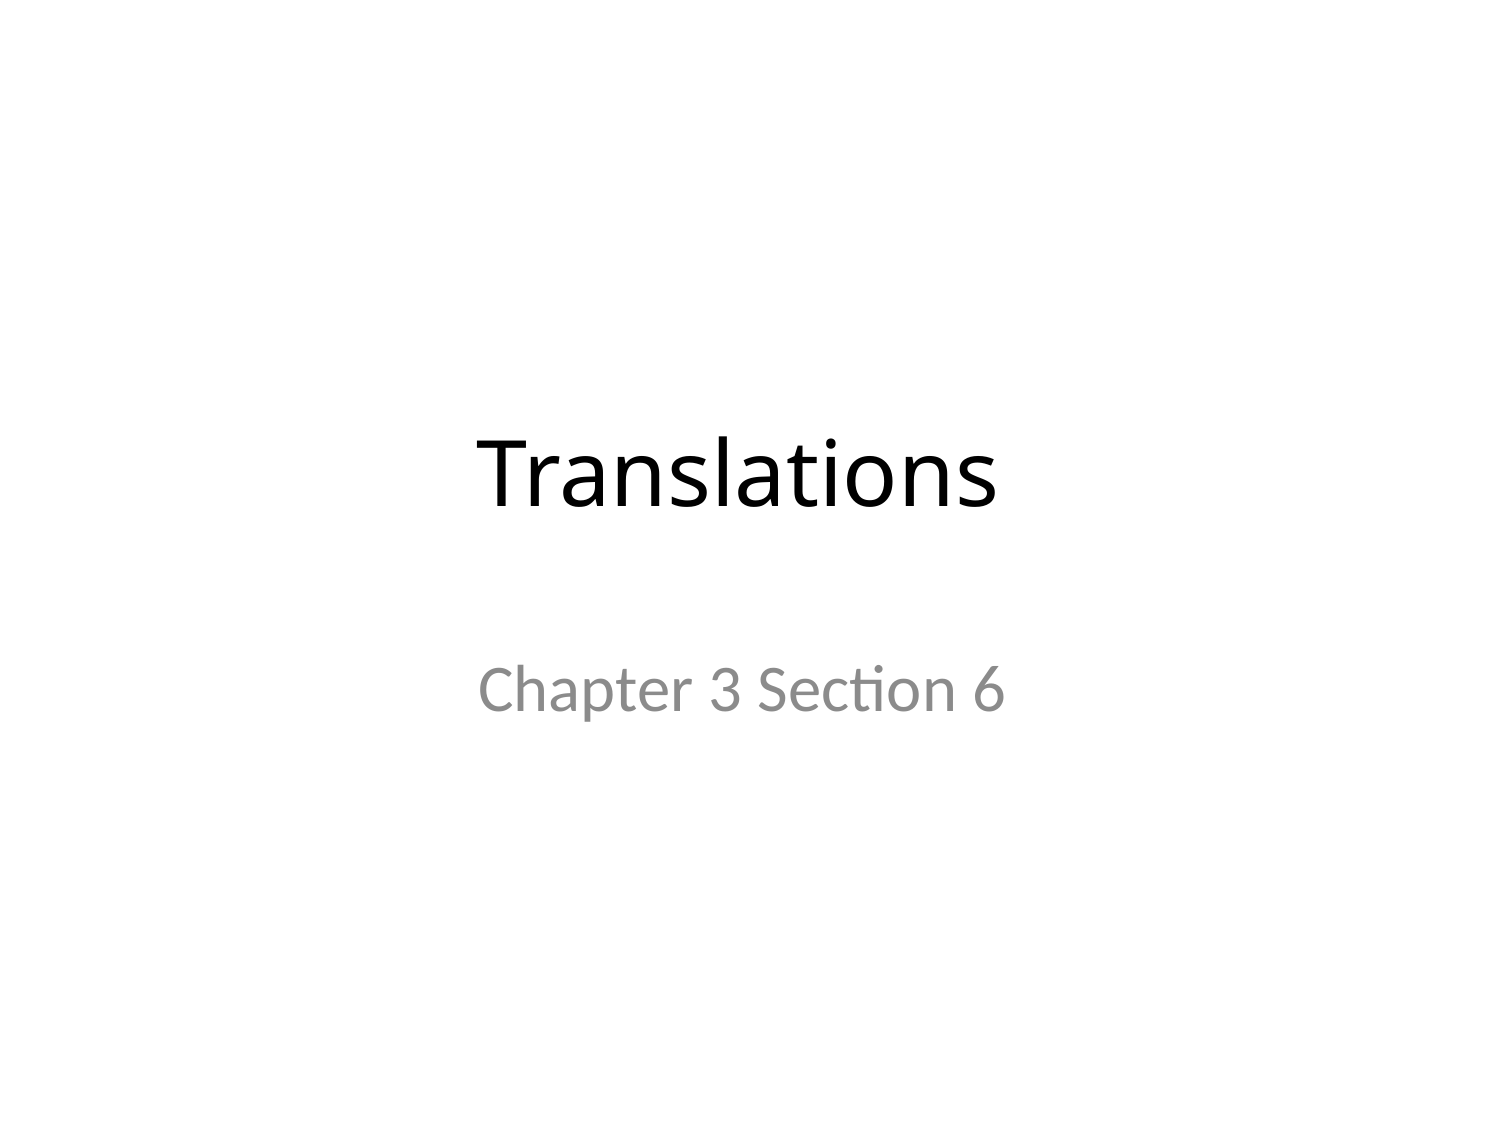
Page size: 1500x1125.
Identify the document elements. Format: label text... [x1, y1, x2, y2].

title Translations [112, 349, 1388, 591]
subtitle Chapter 3 Section 6 [225, 637, 1275, 925]
